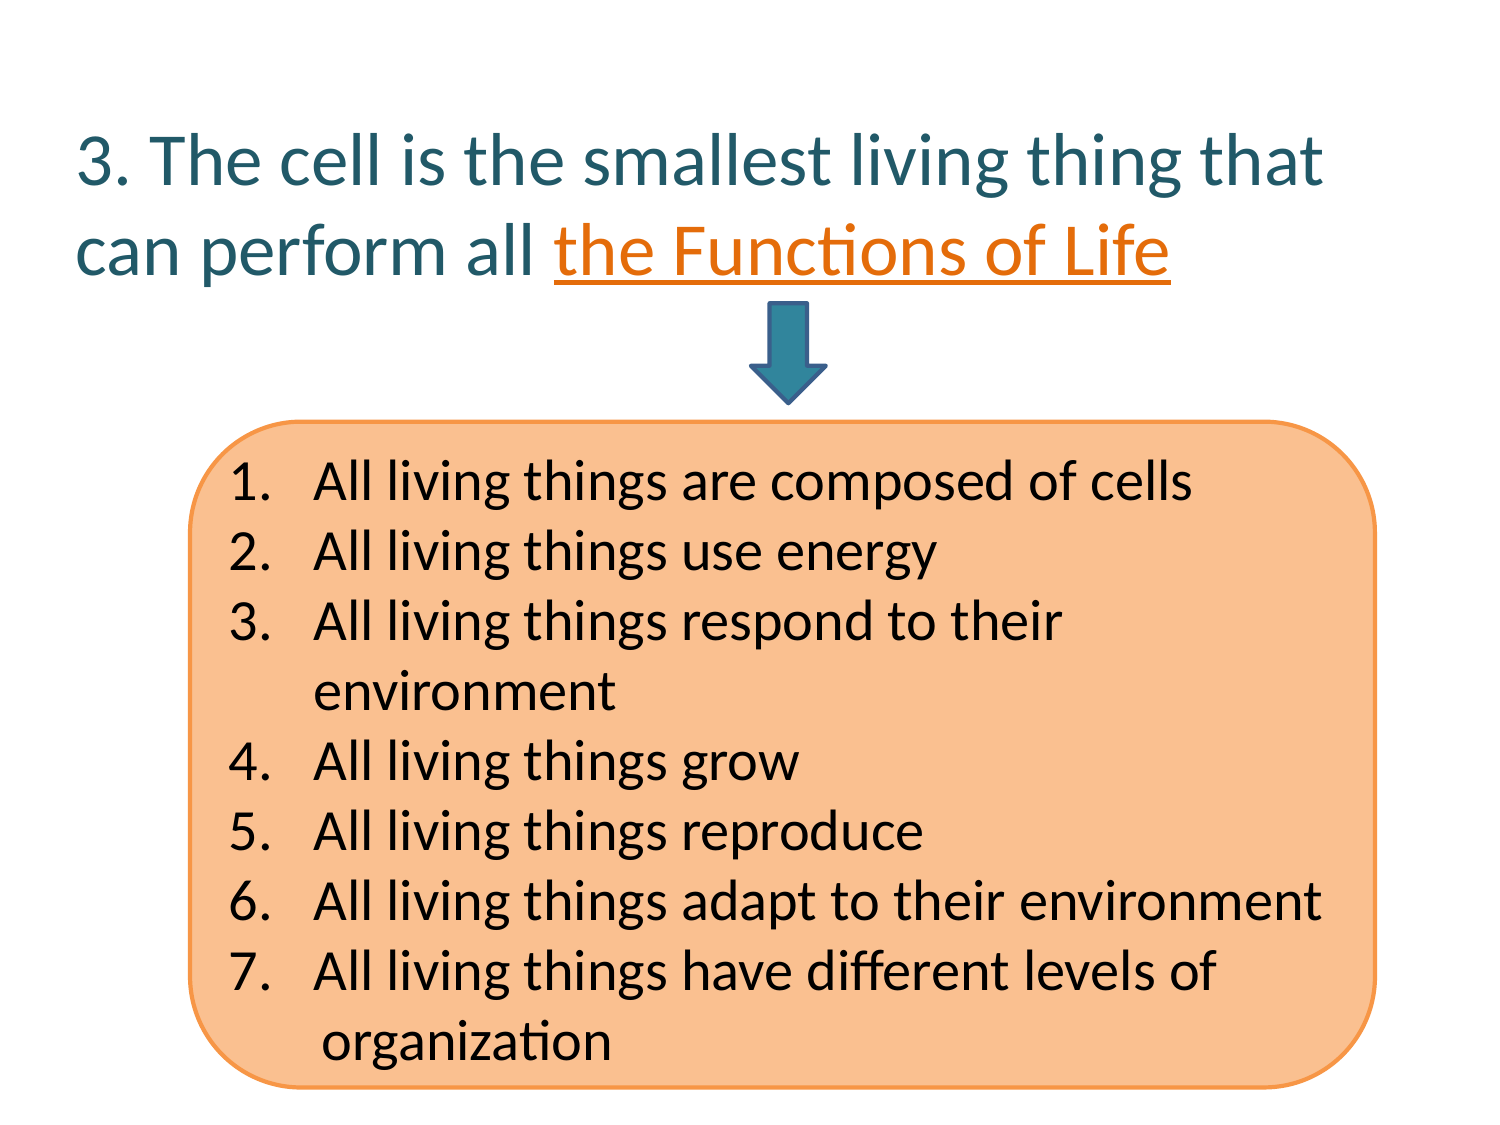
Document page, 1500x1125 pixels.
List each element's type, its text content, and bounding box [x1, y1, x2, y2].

text_box All living things are composed of cells All living things use energy All living things respond to their environment All living things grow All living things reproduce All living things adapt to their environment All living things have different levels of organization [214, 340, 1363, 1125]
text_box 3. The cell is the smallest living thing that can perform all the Functions of Life [61, 102, 1350, 298]
text_box [1363, 478, 1378, 1032]
text_box [187, 460, 214, 1049]
text_box [748, 301, 828, 406]
